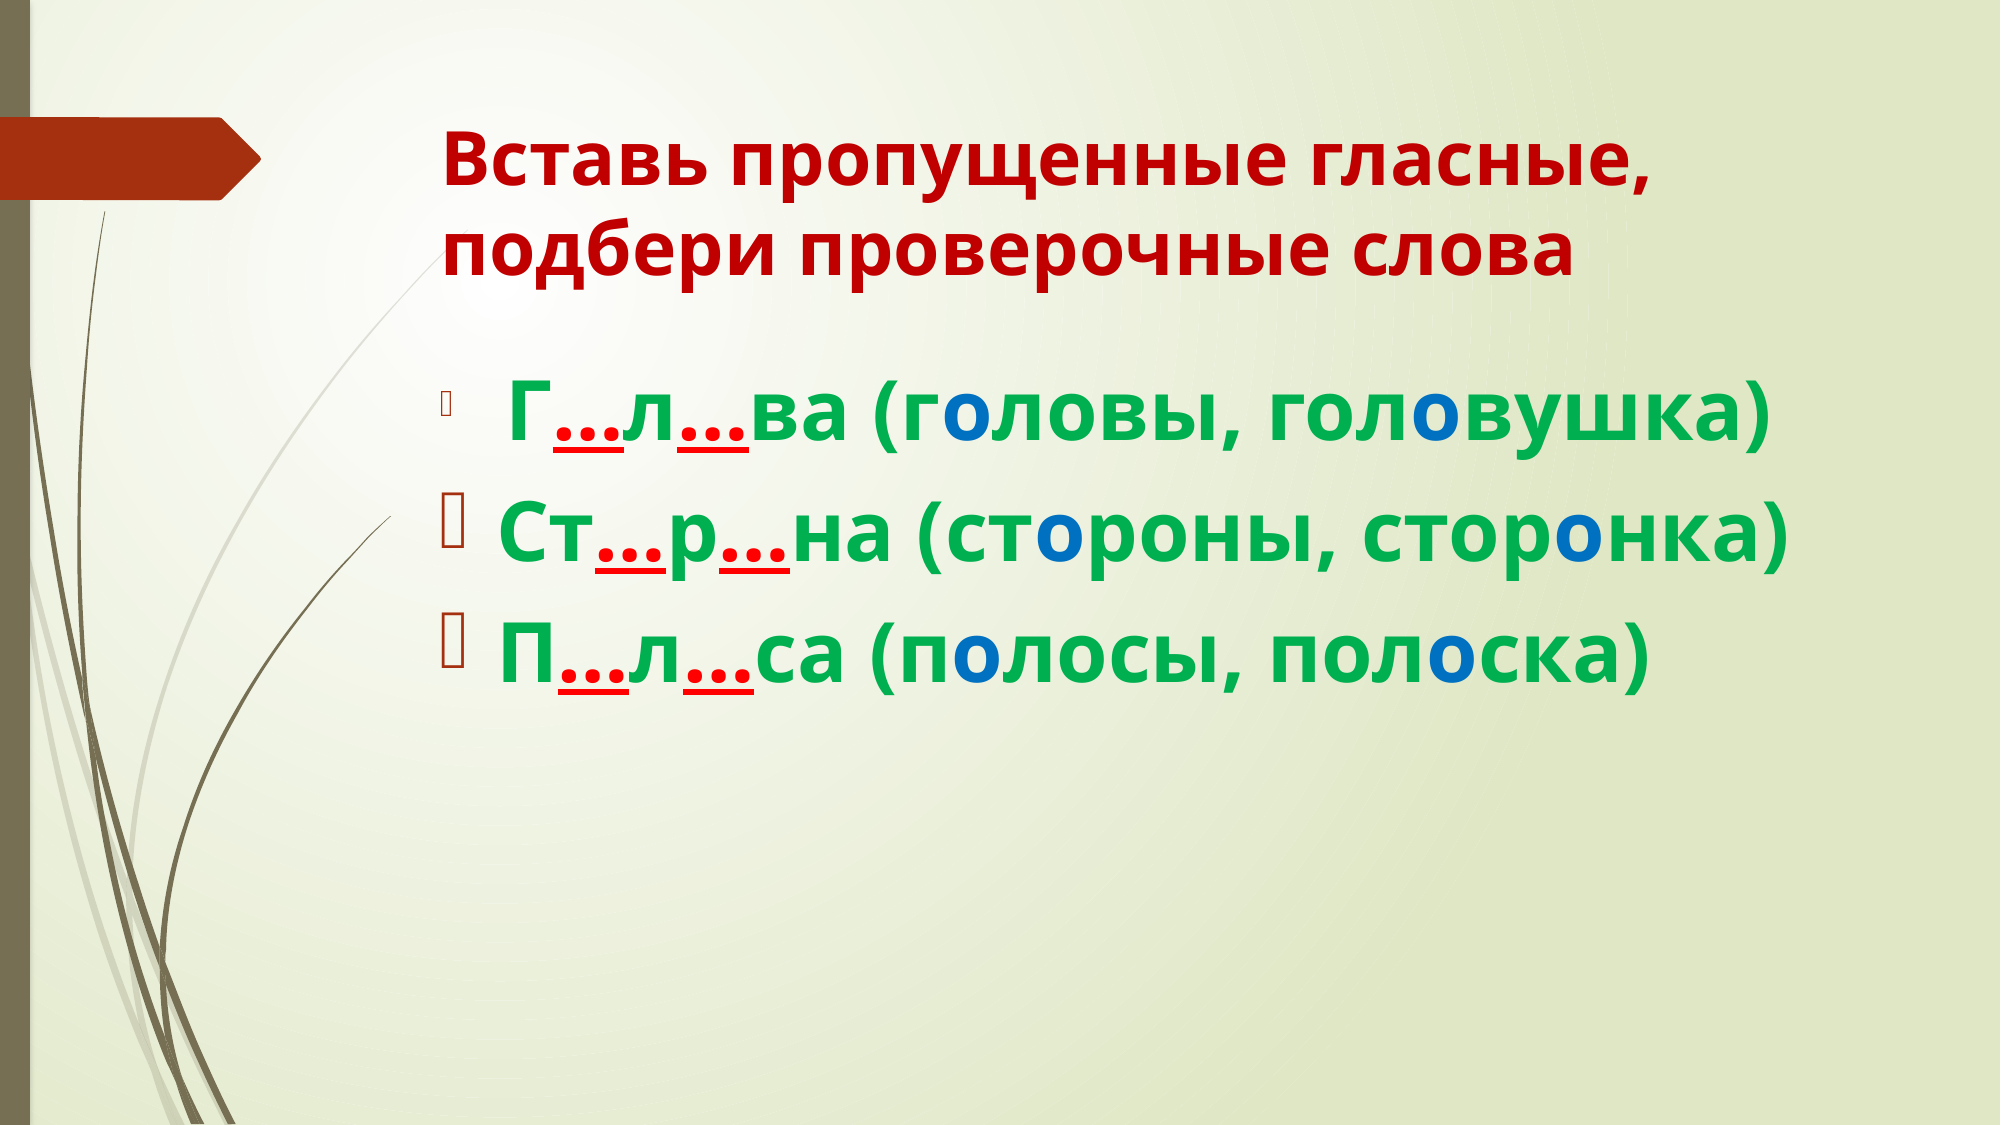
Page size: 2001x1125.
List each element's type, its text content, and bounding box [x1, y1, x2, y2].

title Вставь пропущенные гласные, подбери проверочные слова [425, 102, 1888, 313]
list Г…л…ва (головы, головушка) Ст…р…на (стороны, сторонка) П…л…са (полосы, полоска) [424, 350, 1888, 970]
